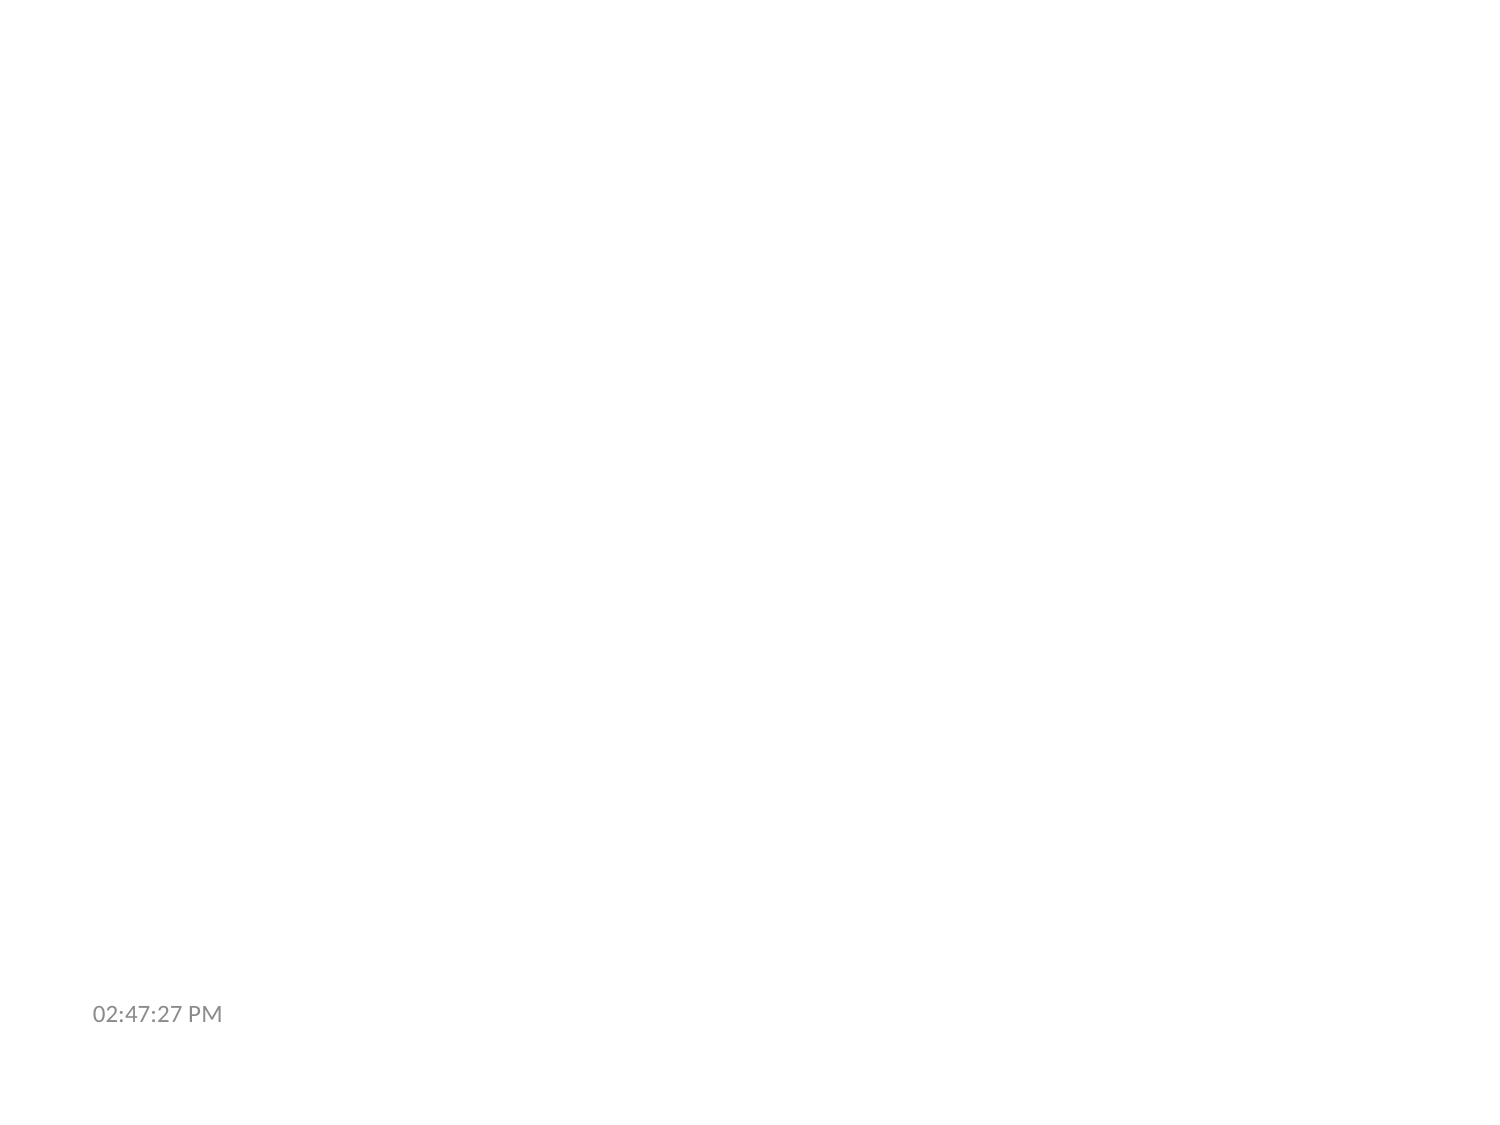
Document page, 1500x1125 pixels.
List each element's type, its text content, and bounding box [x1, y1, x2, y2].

text_box 3:35:09 PM [77, 982, 428, 1043]
